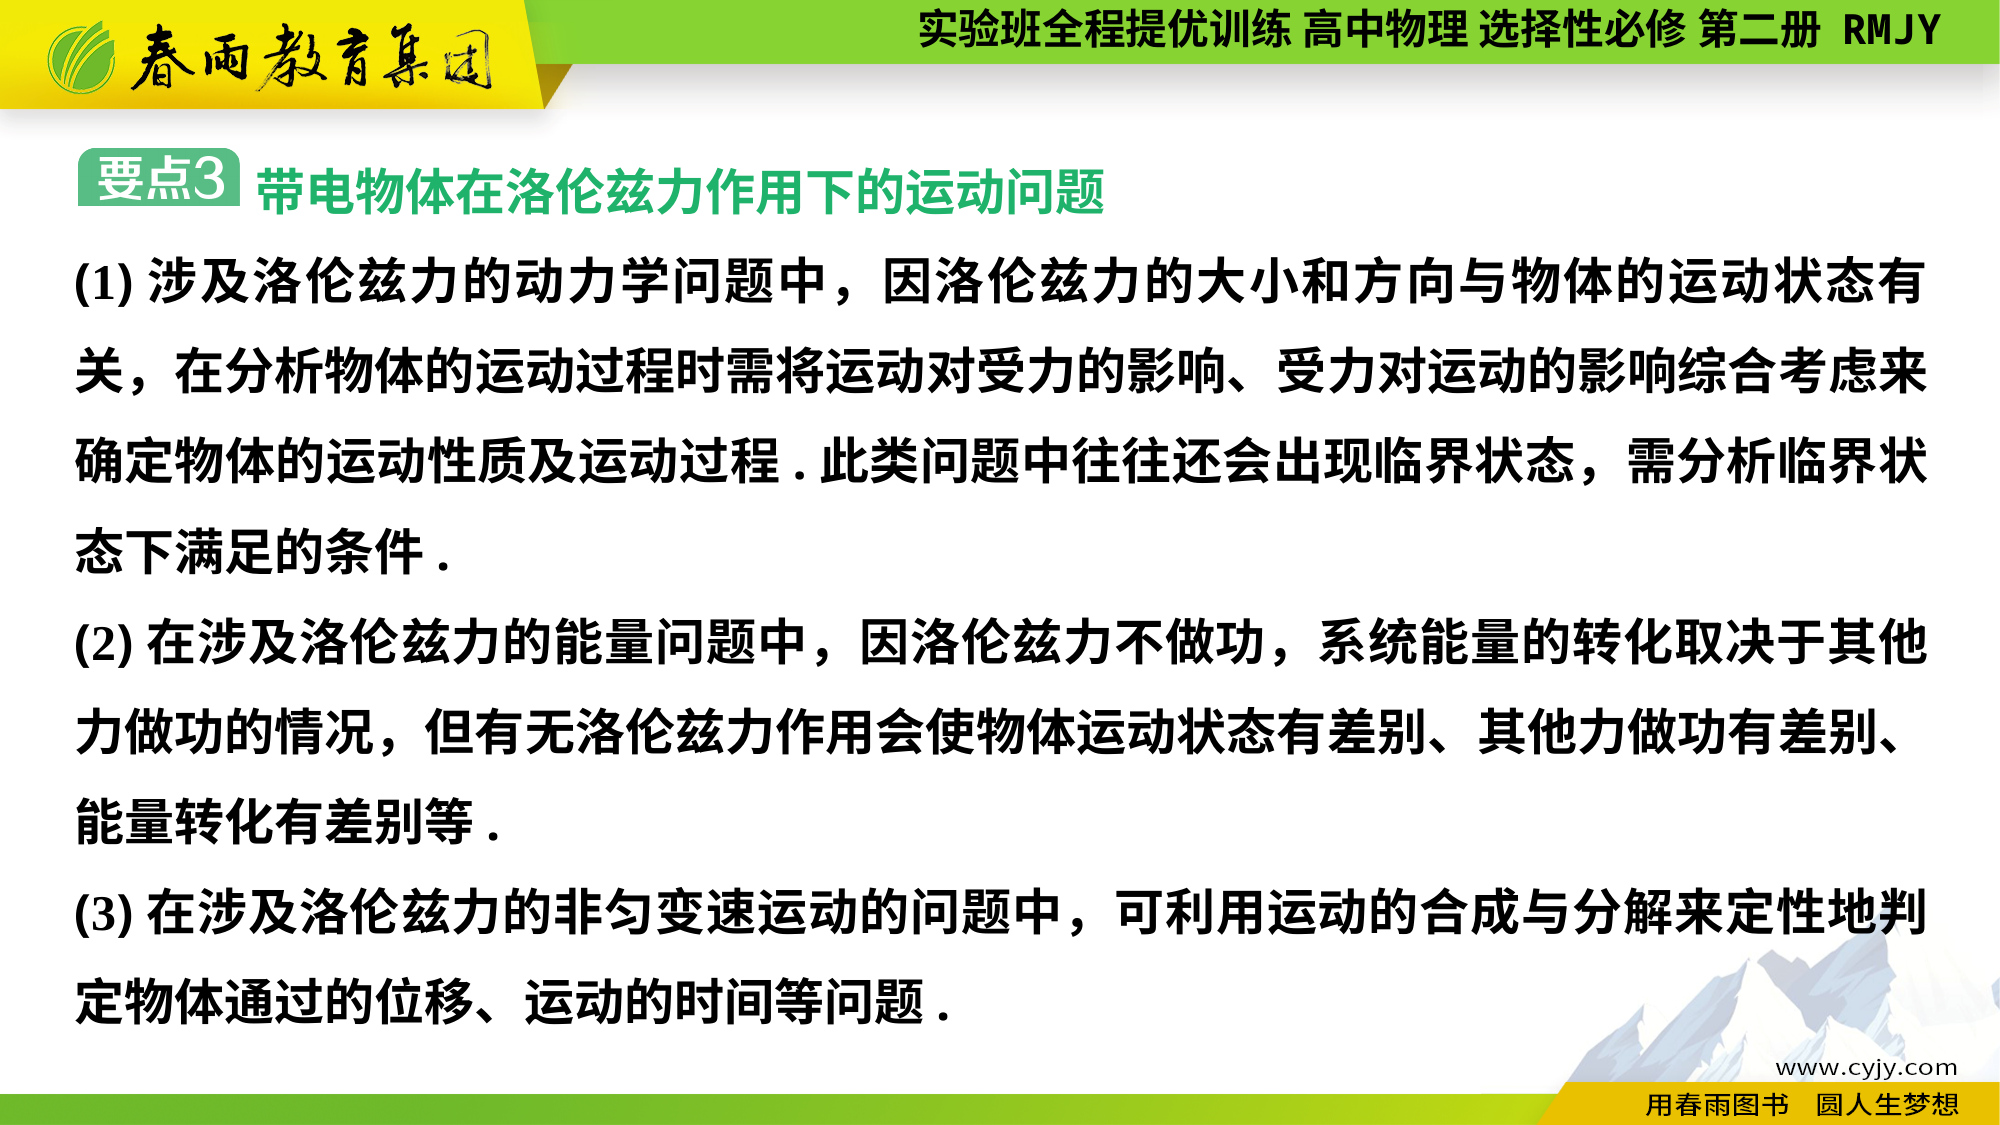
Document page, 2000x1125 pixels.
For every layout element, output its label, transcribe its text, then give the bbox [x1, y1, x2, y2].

list 带电物体在洛伦兹力作用下的运动问题 (1)涉及洛伦兹力的动力学问题中，因洛伦兹力的大小和方向与物体的运动状态有关，在分析物体的运动过程时需将运动对受力的影响、受力对运动的影响综合考虑来确定物体的运动性质及运动过程.此类问题中往往还会出现临界状态，需分析临界状态下满足的条件. (2)在涉及洛伦兹力的能量问题中，因洛伦兹力不做功，系统能量的转化取决于其他力做功的情况，但有无洛伦兹力作用会使物体运动状态有差别、其他力做功有差别、能量转化有差别等. (3)在涉及洛伦兹力的非匀变速运动的问题中，可利用运动的合成与分解来定性地判定物体通过的位移、运动的时间等问题. [59, 122, 1944, 1047]
picture [0, 0, 2000, 1125]
